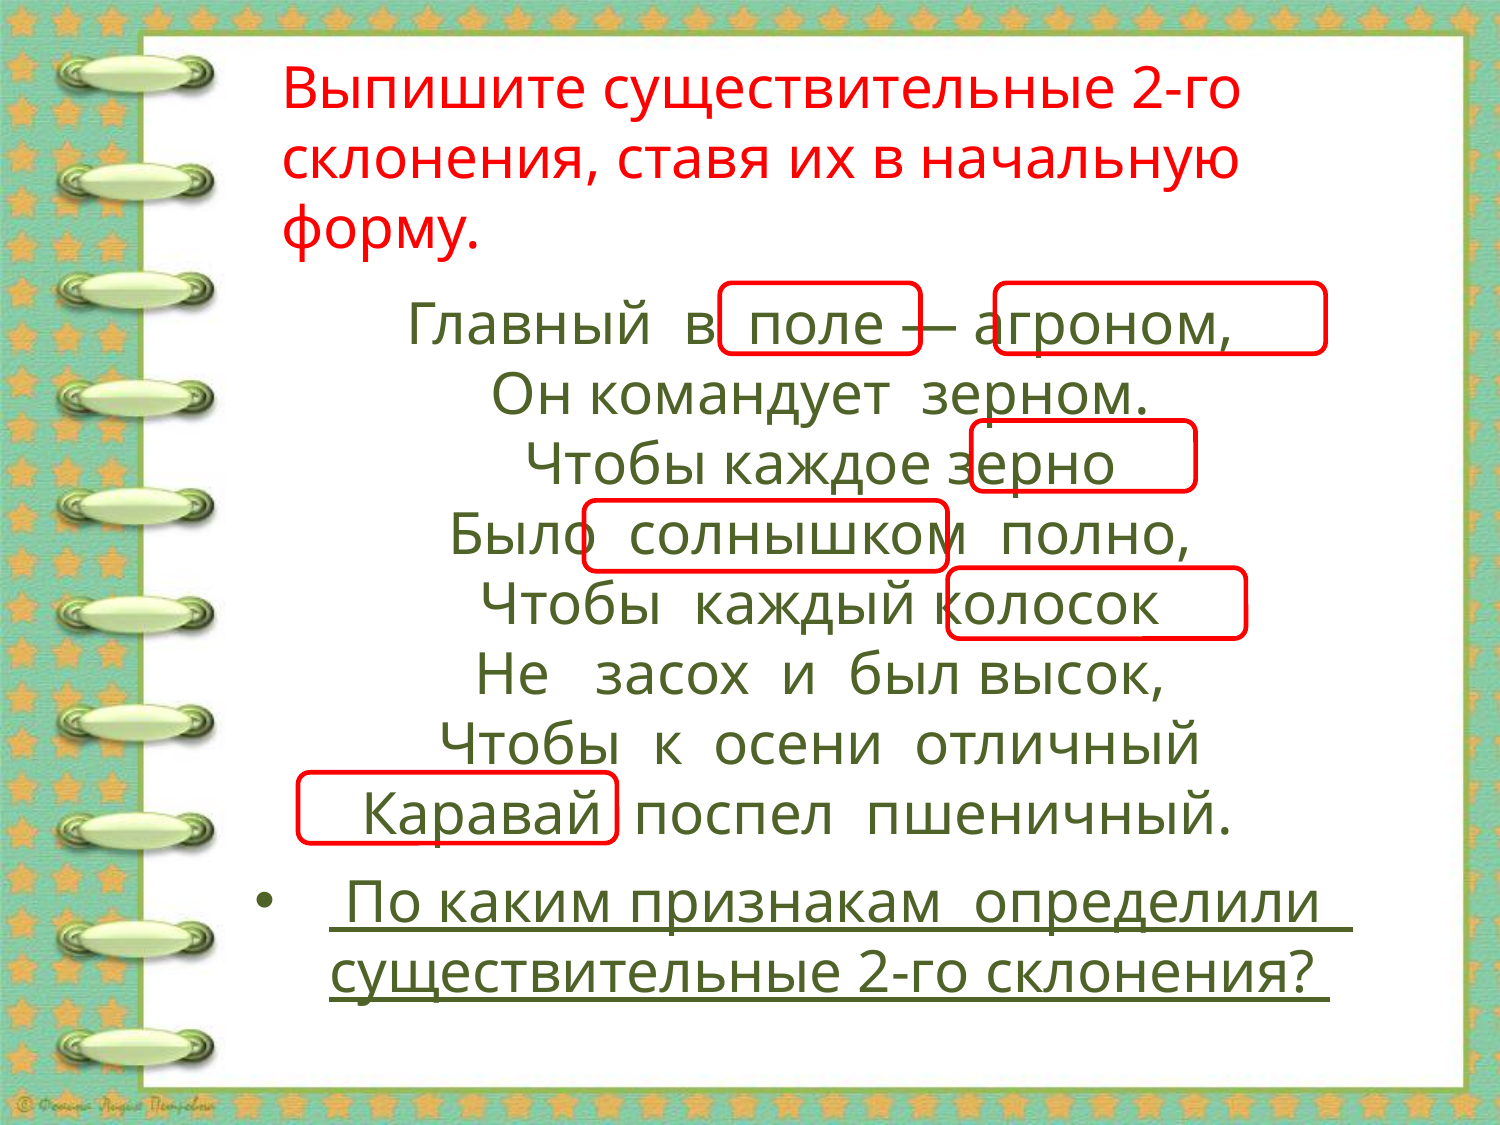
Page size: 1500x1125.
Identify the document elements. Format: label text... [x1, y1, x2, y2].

text_box [295, 770, 620, 846]
text_box [992, 280, 1328, 356]
title Выпишите существительные 2-го склонения, ставя их в начальную форму. [266, 42, 1428, 278]
text_box По каким признакам определили существительные 2-го склонения? [239, 857, 1401, 1125]
text_box [945, 565, 1249, 641]
picture [0, 0, 1500, 1125]
text_box [969, 418, 1198, 494]
text_box [717, 280, 923, 356]
text_box Главный в поле — агроном, Он командует зерном. Чтобы каждое зерно Было солнышком полно, Чтобы каждый колосок Не засох и был высок, Чтобы к осени отличный Каравай поспел пшеничный. [211, 278, 1430, 854]
text_box [581, 498, 950, 574]
